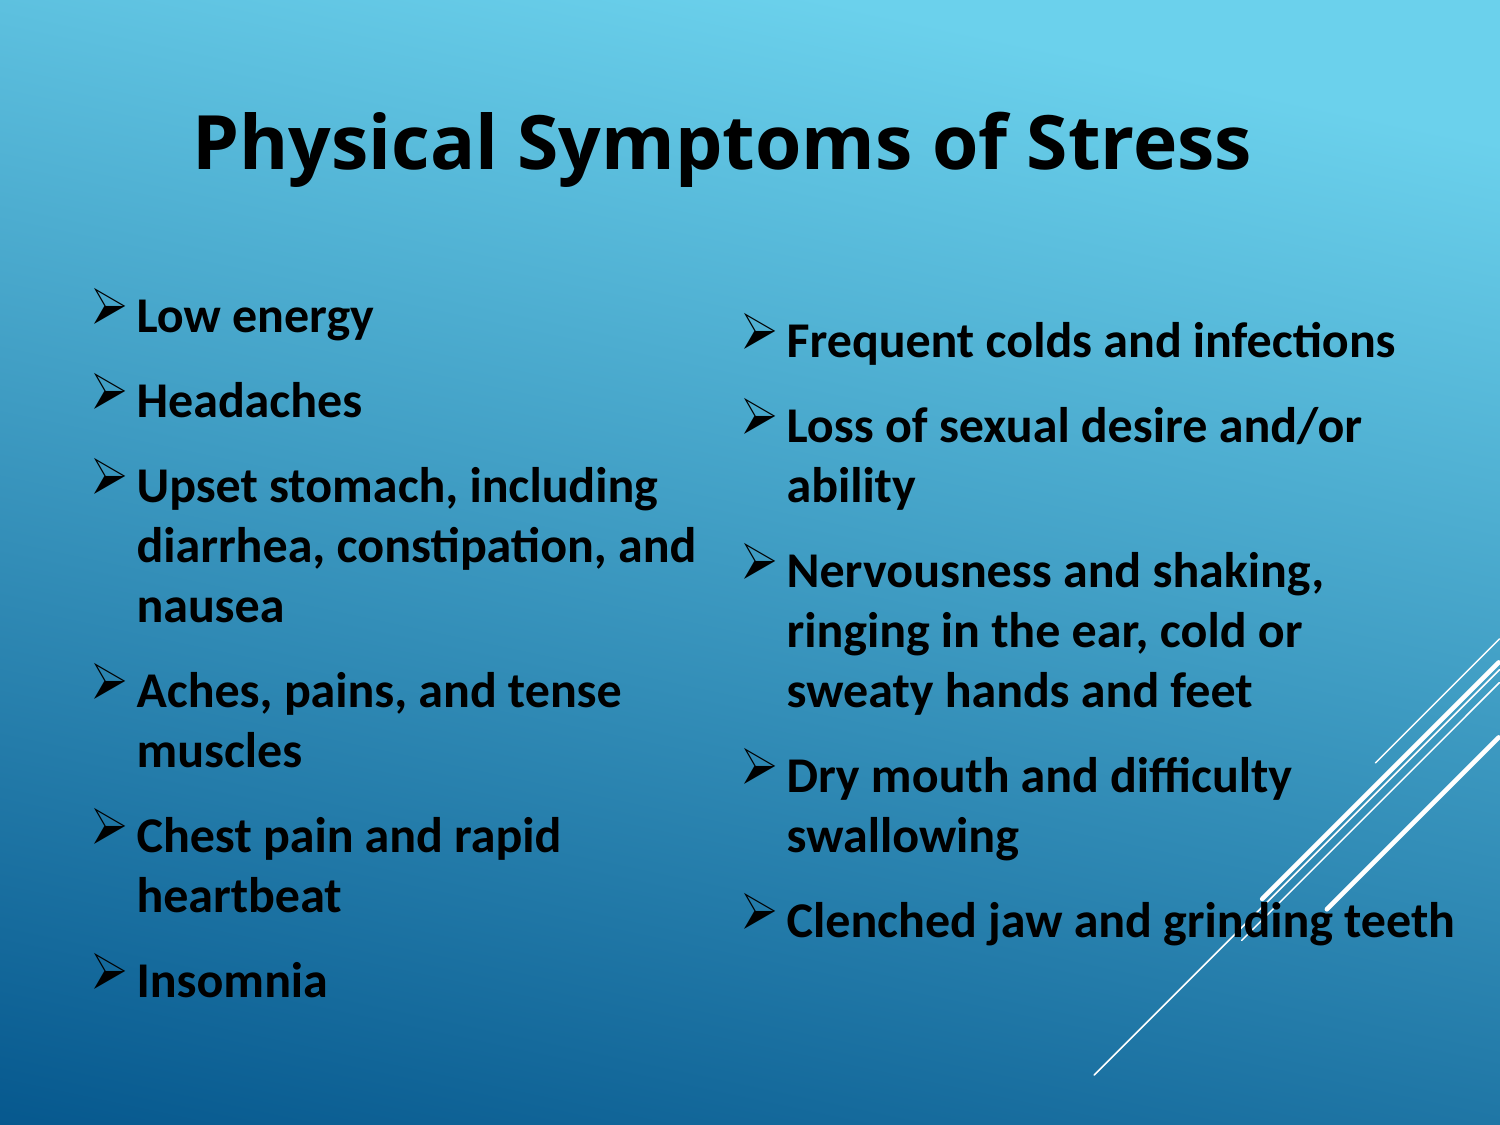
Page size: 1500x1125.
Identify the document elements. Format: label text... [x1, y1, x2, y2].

text_box Frequent colds and infections Loss of sexual desire and/or ability Nervousness and shaking, ringing in the ear, cold or sweaty hands and feet Dry mouth and difficulty swallowing Clenched jaw and grinding teeth [725, 299, 1475, 955]
text_box Physical Symptoms of Stress [177, 87, 1268, 193]
text_box Low energy Headaches Upset stomach, including diarrhea, constipation, and nausea Aches, pains, and tense muscles Chest pain and rapid heartbeat Insomnia [75, 274, 753, 1015]
